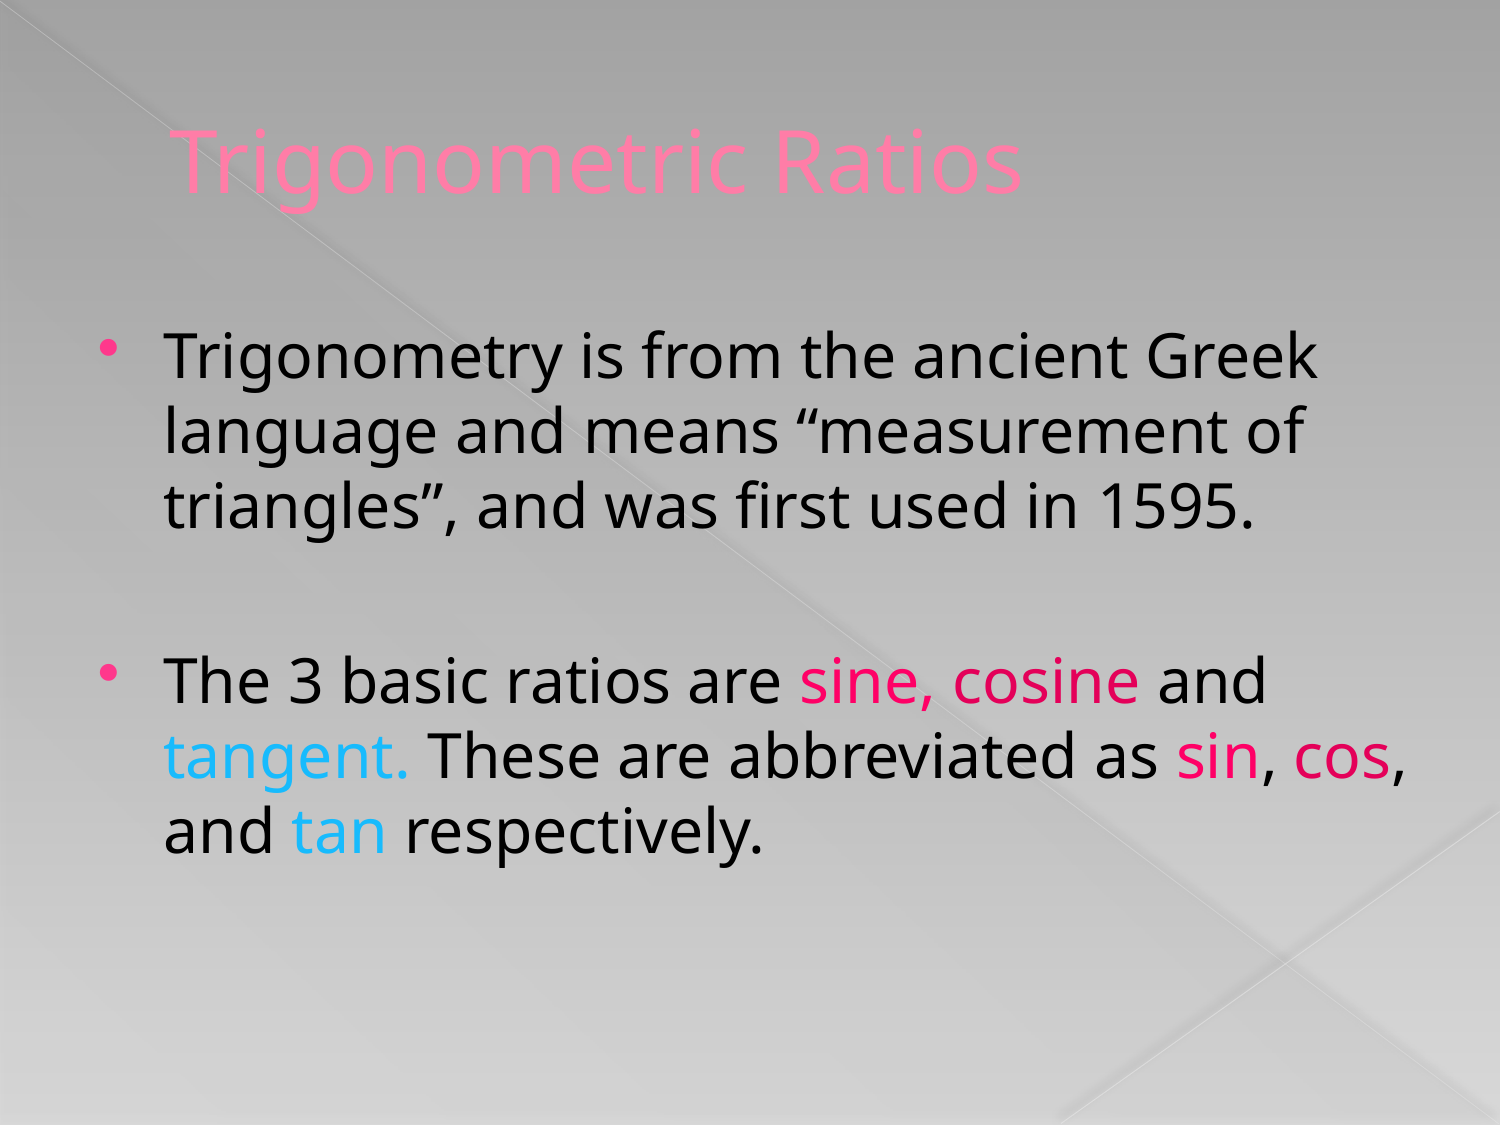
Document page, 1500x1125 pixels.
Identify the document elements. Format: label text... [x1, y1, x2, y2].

title Trigonometric Ratios [75, 43, 1425, 274]
list Trigonometry is from the ancient Greek language and means “measurement of triangles”, and was first used in 1595. The 3 basic ratios are sine, cosine and tangent. These are abbreviated as sin, cos, and tan respectively. [75, 308, 1425, 1059]
